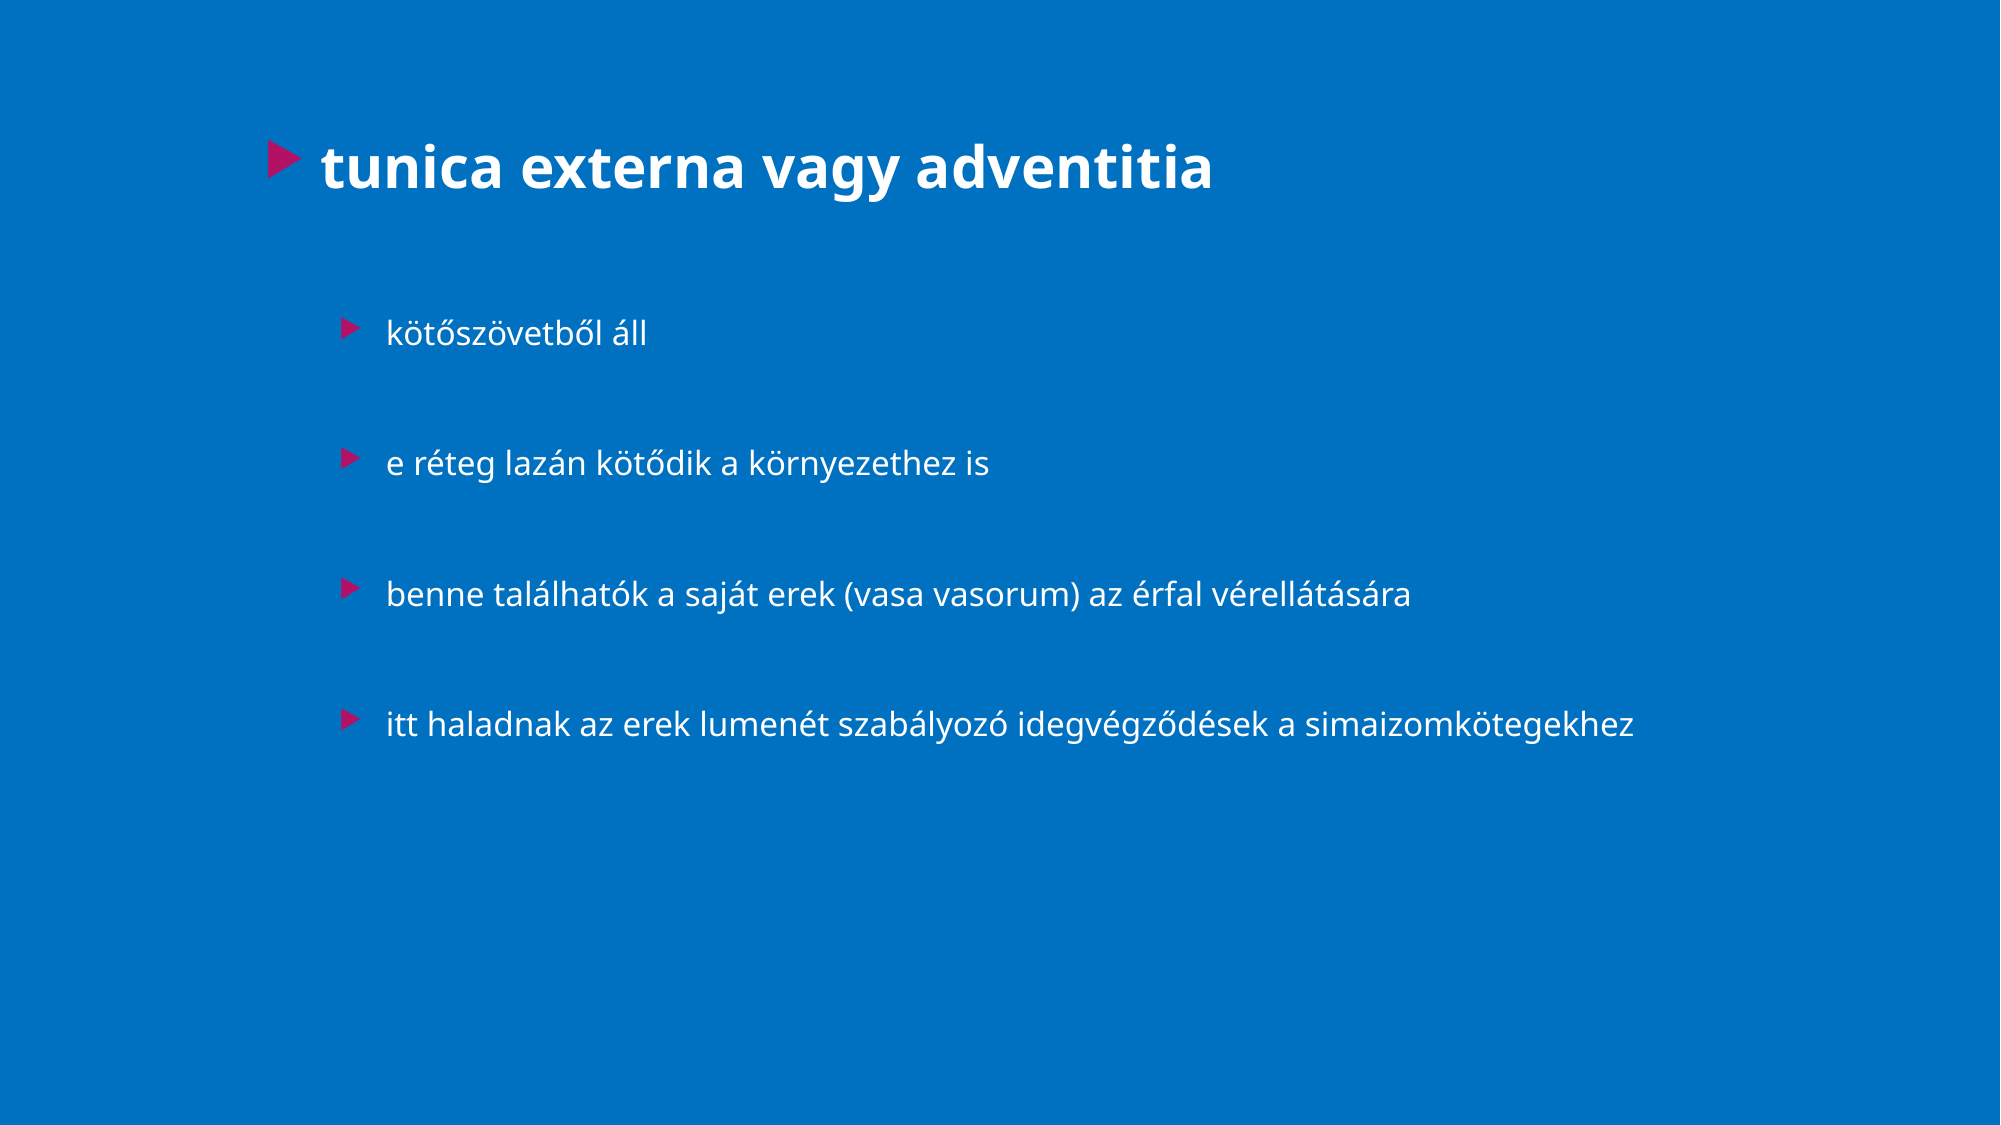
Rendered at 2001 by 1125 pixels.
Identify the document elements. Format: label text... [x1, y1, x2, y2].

list tunica externa vagy adventitia kötőszövetből áll e réteg lazán kötődik a környezethez is benne találhatók a saját erek (vasa vasorum) az érfal vérellátására itt haladnak az erek lumenét szabályozó idegvégződések a simaizomkötegekhez [248, 123, 1667, 1045]
